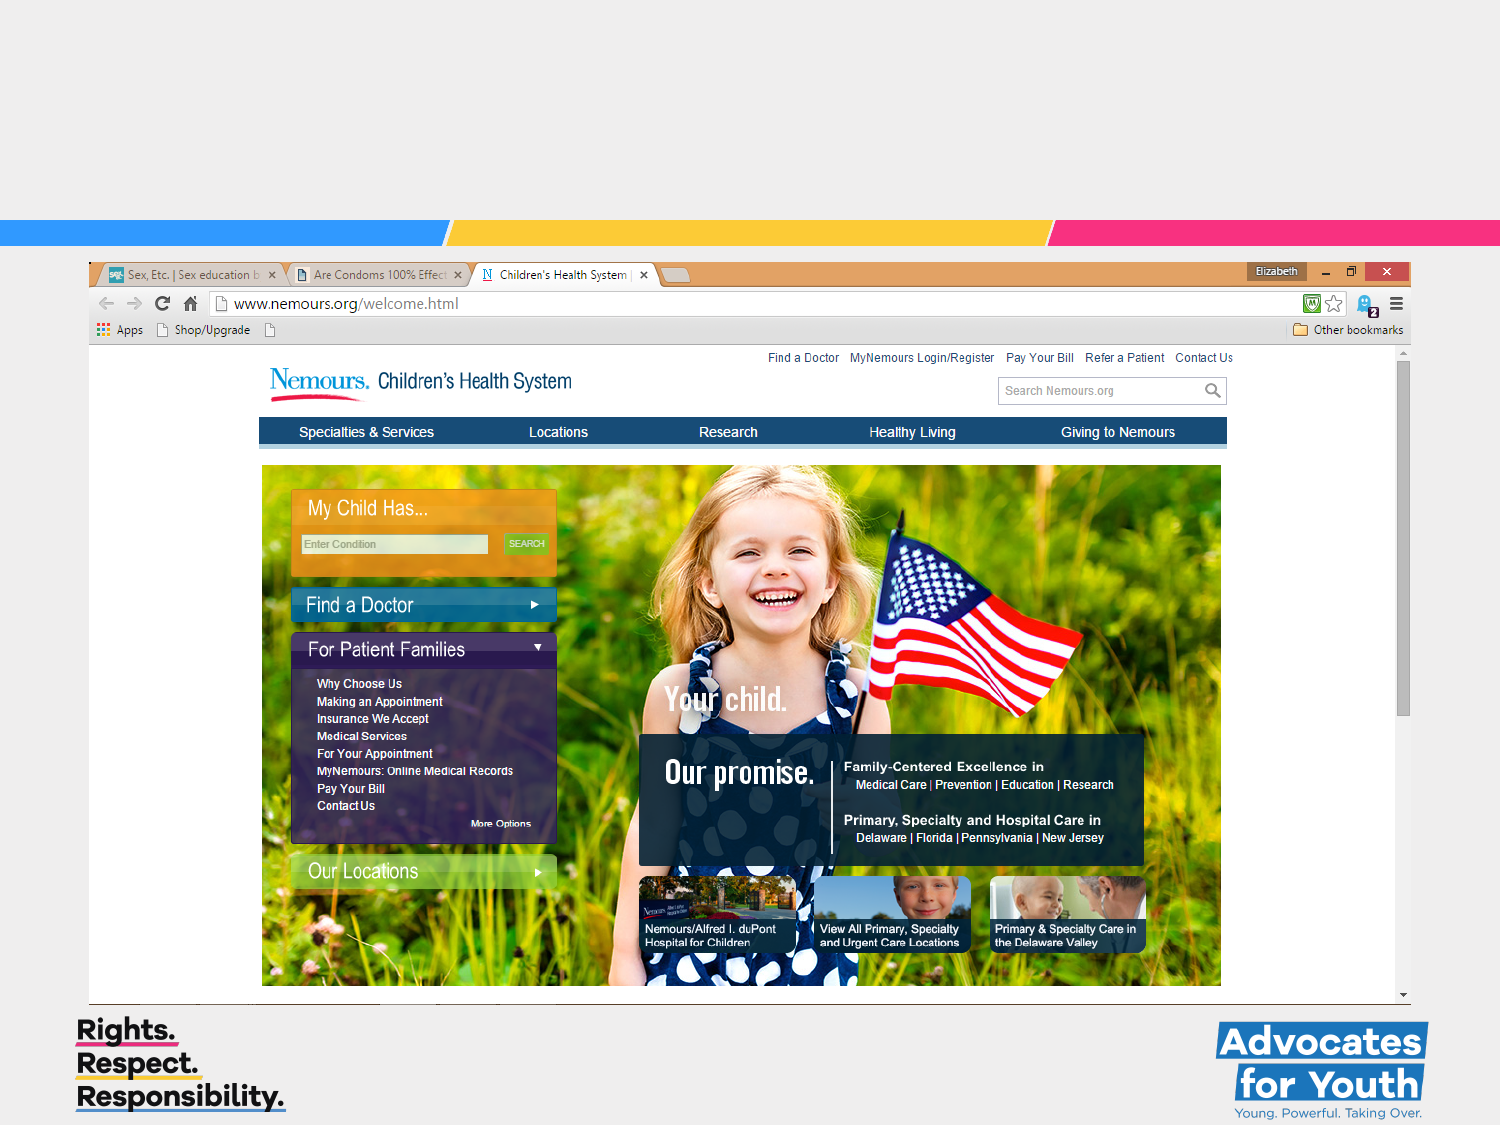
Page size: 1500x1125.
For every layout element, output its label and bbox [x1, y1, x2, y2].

list [89, 262, 1411, 1006]
picture [0, 207, 1500, 258]
